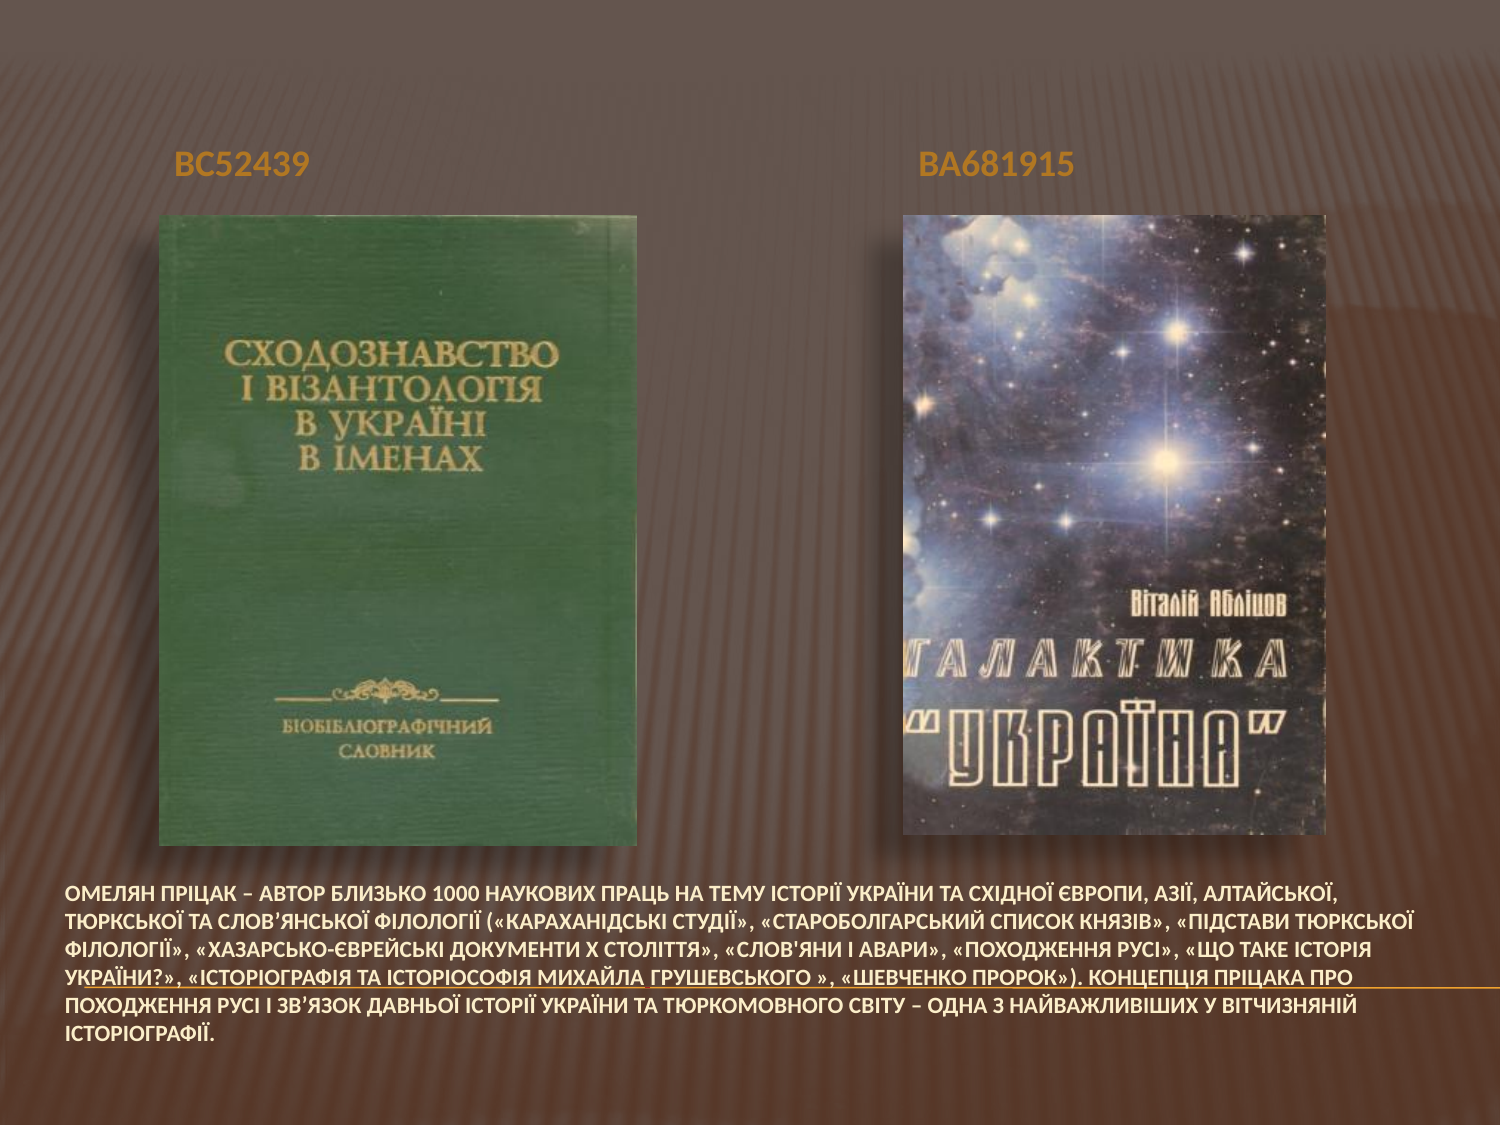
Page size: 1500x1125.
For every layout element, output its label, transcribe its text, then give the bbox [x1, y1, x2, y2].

list ВС52439 [159, 109, 632, 215]
list ВА681915 [903, 109, 1317, 215]
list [903, 215, 1326, 835]
title Омелян Пріцак – автор близько 1000 наукових праць на тему історії України та Східної Європи, Азії, алтайської, тюркської та слов’янської філології («Караханідські студії», «Староболгарський список князів», «Підстави тюркської філології», «Хазарсько-єврейські документи Х століття», «Слов'яни і авари», «Походження Русі», «Що таке історія України?», «Історіографія та історіософія МИХАЙЛА ГРУШЕВСЬКОГО », «ШЕВЧЕНКО пророк»). Концепція Пріцака про походження Русі і зв’язок давньої історії України та тюркомовного світу – одна з найважливіших у вітчизняній історіографії. [50, 869, 1463, 1083]
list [158, 215, 638, 847]
